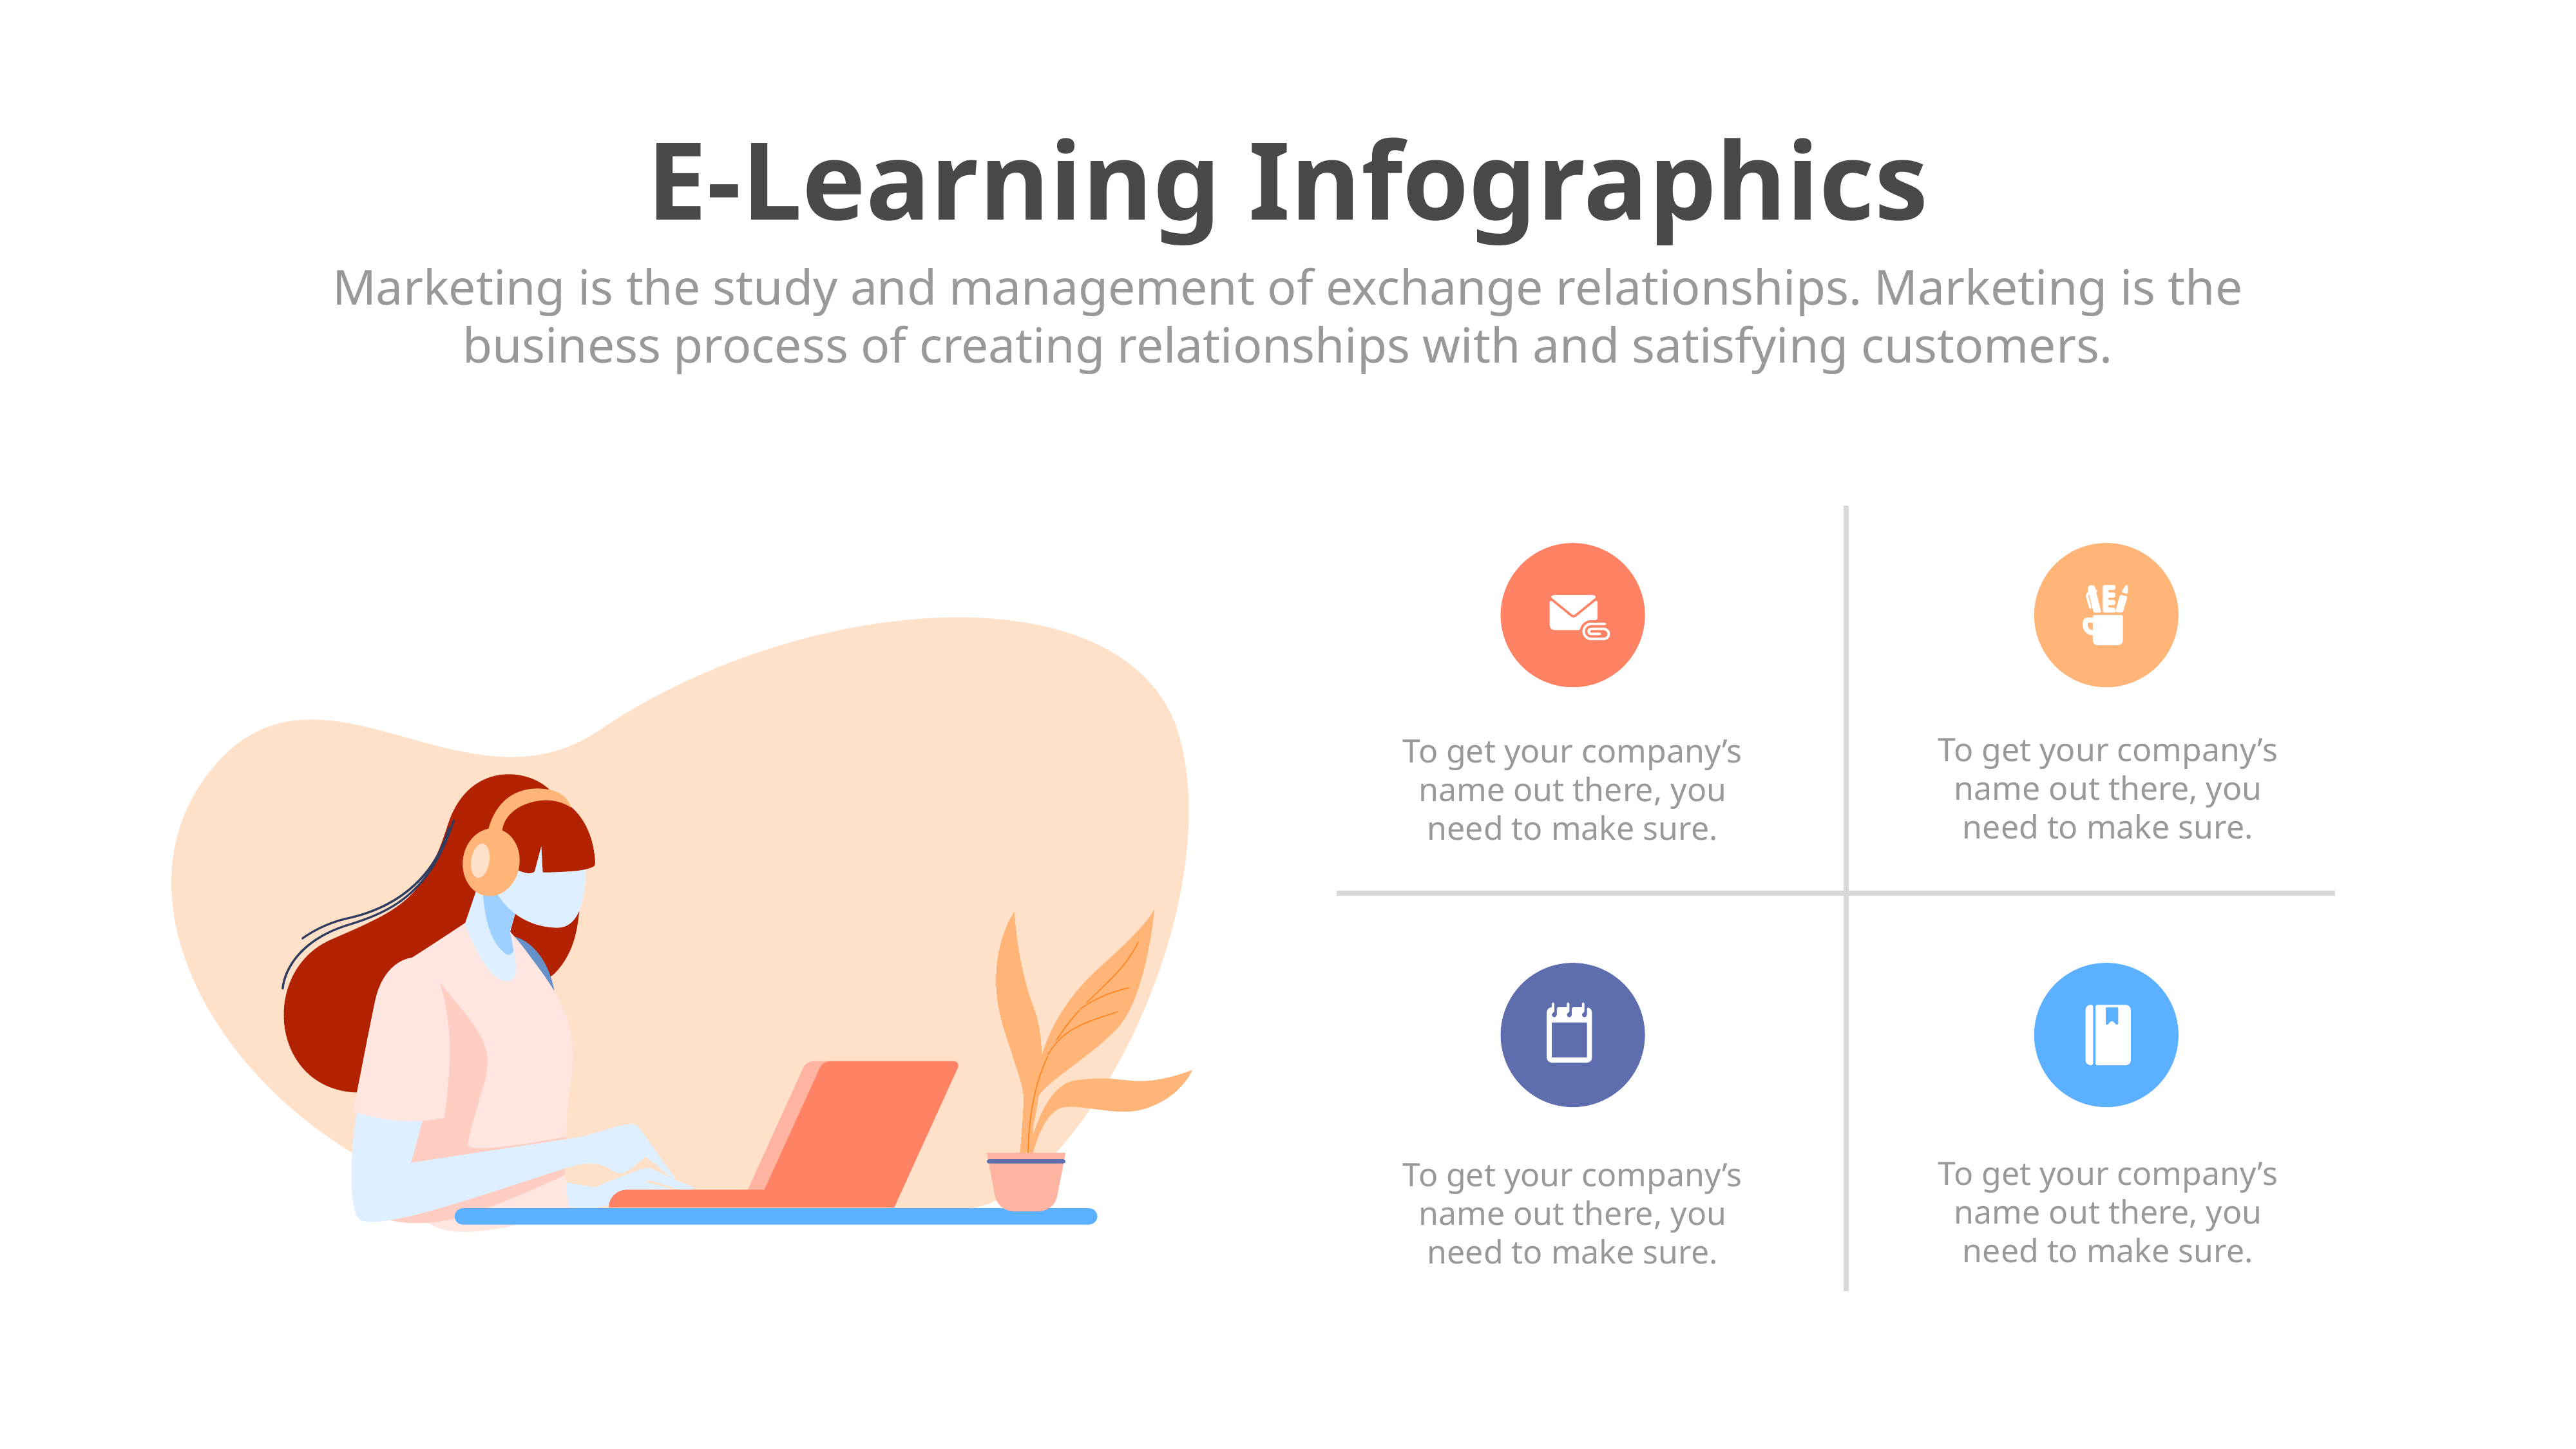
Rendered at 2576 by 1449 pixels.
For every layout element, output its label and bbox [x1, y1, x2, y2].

text_box [1549, 587, 1610, 648]
text_box [1539, 1002, 1600, 1063]
text_box [2075, 585, 2136, 645]
text_box [281, 108, 2295, 379]
text_box [2077, 1005, 2139, 1065]
text_box [77, 565, 1225, 1265]
text_box [1337, 505, 2336, 1291]
